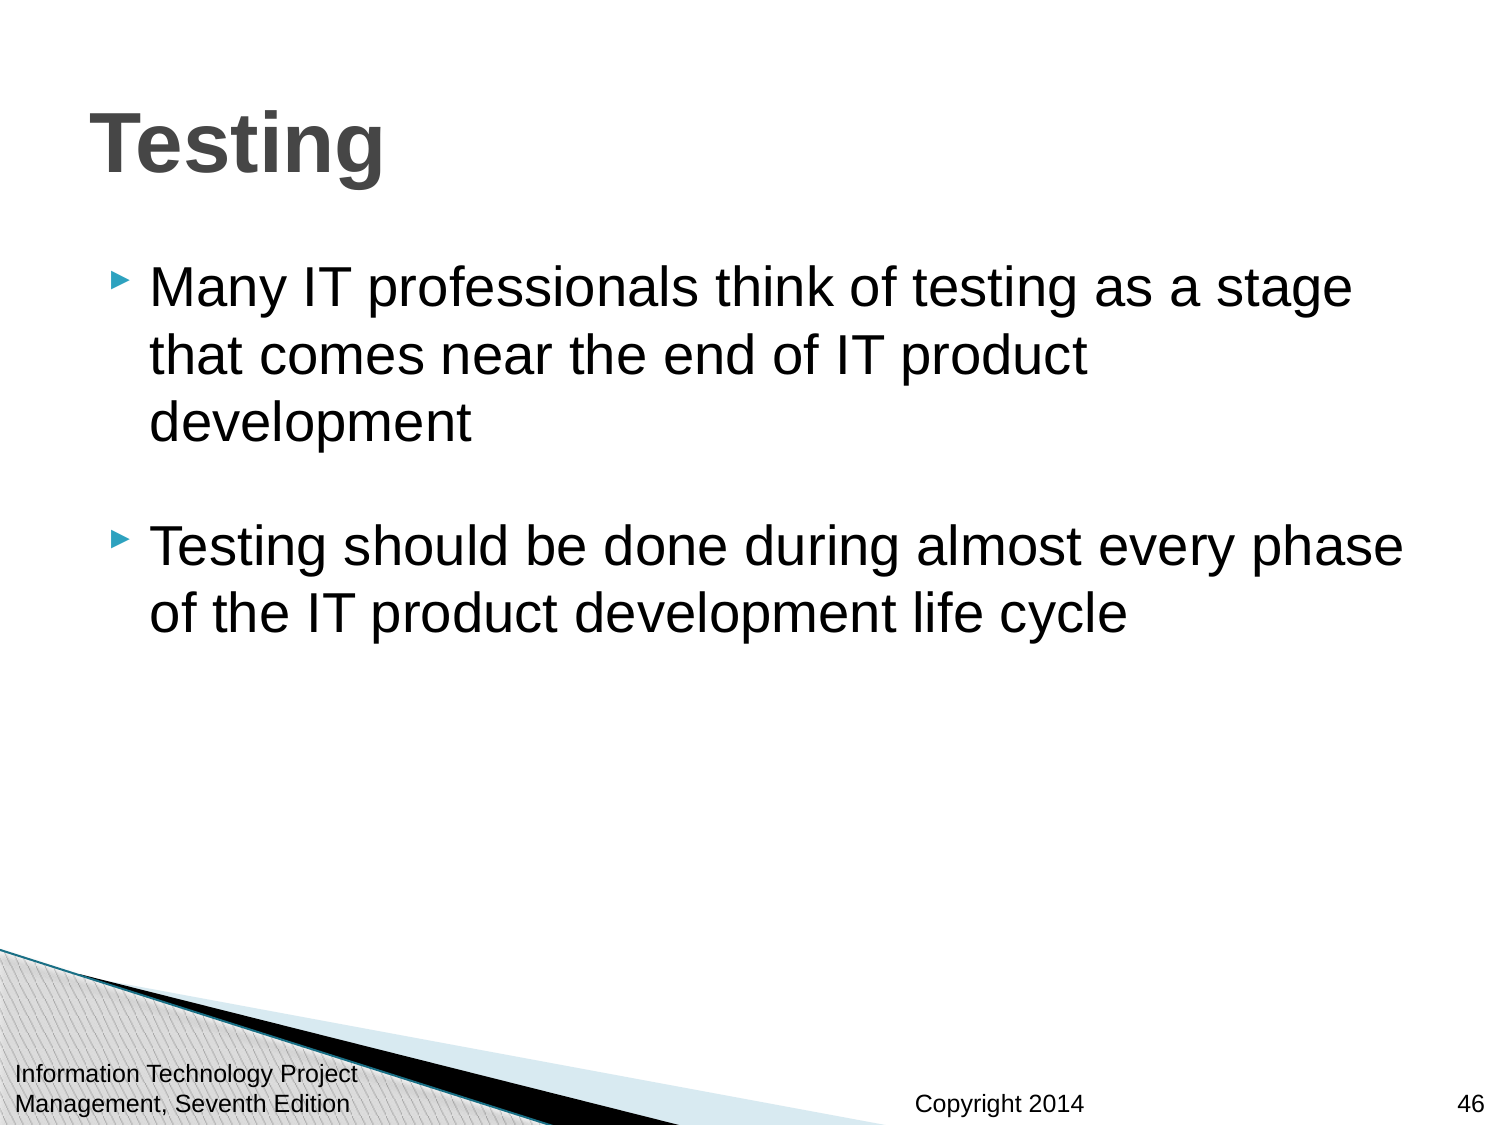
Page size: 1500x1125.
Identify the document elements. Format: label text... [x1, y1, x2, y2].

list Many IT professionals think of testing as a stage that comes near the end of IT product development Testing should be done during almost every phase of the IT product development life cycle [74, 242, 1426, 986]
footer Information Technology Project Management, Seventh Edition [0, 1065, 425, 1125]
title Testing [75, 45, 1425, 233]
slide_number 46 [1408, 1065, 1500, 1125]
